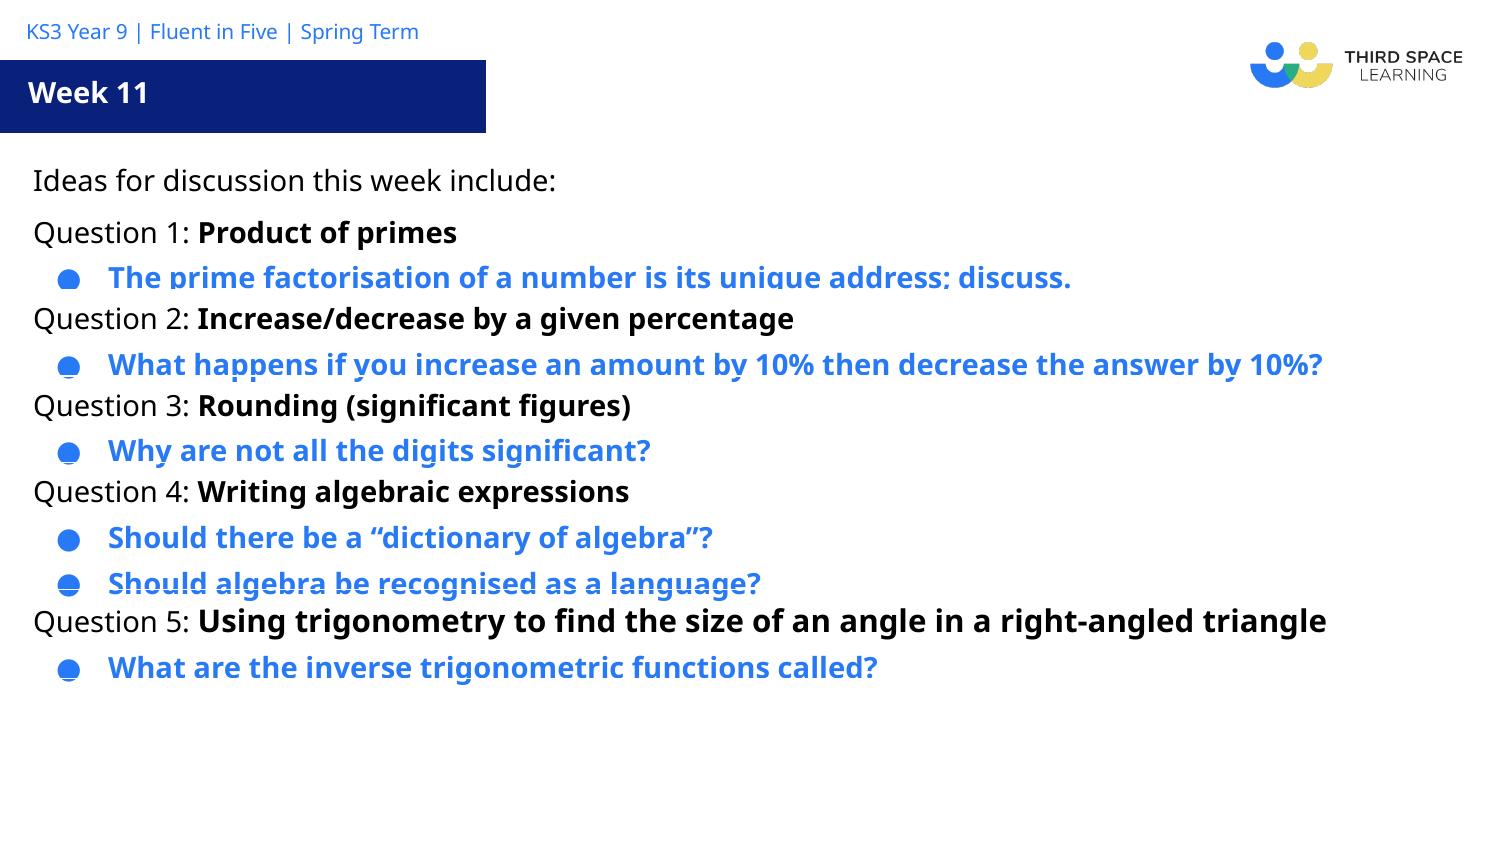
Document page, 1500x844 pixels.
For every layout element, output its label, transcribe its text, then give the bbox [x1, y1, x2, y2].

table_cell Question 4: Writing algebraic expressions Should there be a “dictionary of algebra”? Should algebra be recognised as a language? [29, 463, 1480, 589]
table_header Ideas for discussion this week include: [29, 137, 1480, 202]
table_cell Question 3: Rounding (significant figures) Why are not all the digits significant? [29, 377, 1480, 462]
table_cell Question 5: Using trigonometry to find the size of an angle in a right-angled triangle What are the inverse trigonometric functions called? [29, 590, 1480, 678]
picture [1250, 33, 1465, 99]
text_box Week 11 [13, 59, 383, 125]
table_cell Question 1: Product of primes The prime factorisation of a number is its unique address; discuss. [29, 204, 1480, 289]
table_cell Question 2: Increase/decrease by a given percentage What happens if you increase an amount by 10% then decrease the answer by 10%? [29, 290, 1480, 375]
